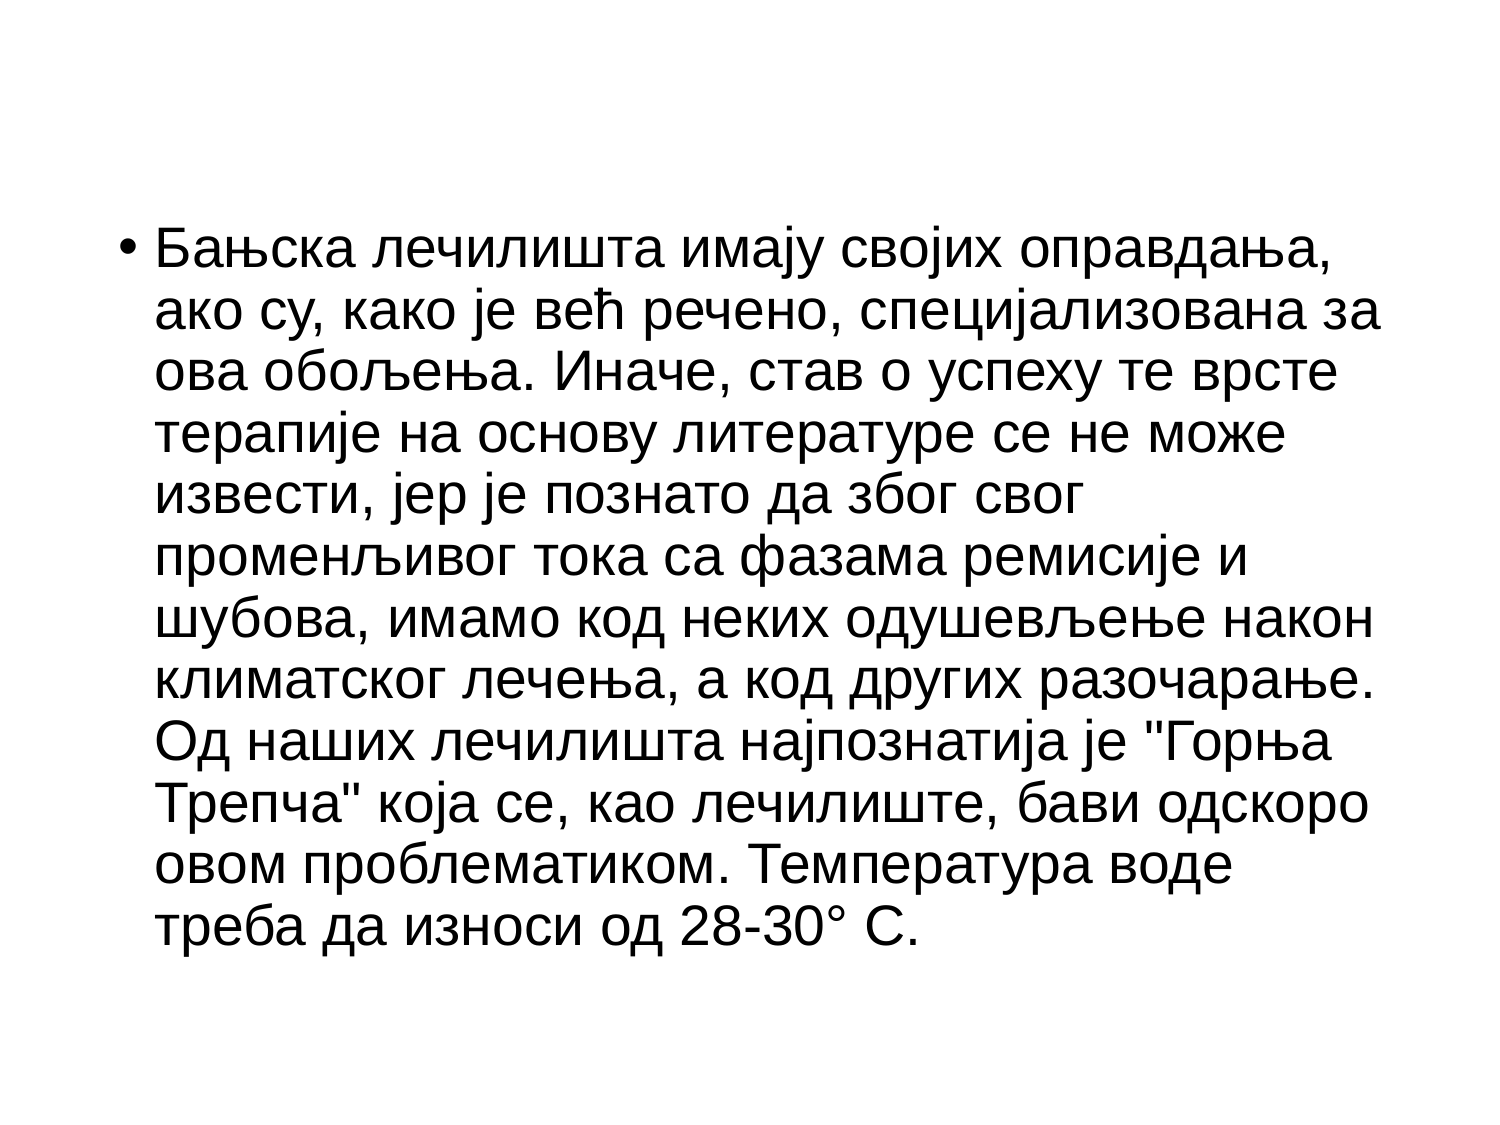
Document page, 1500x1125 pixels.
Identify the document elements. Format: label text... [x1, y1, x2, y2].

list Бањска лечилишта имају својих оправдања, ако су, како је већ речено, специјализована за ова обољења. Иначе, став о успеху те врсте терапије на основу литературе се не може извести, јер је познато да због свог променљивог тока са фазама ремисије и шубова, имамо код неких одушевљење након климатског лечења, а код других разочарање. Од наших лечилишта најпознатија је "Горња Трепча" која се, као лечилиште, бави одскоро овом проблематиком. Температура воде треба да износи од 28-30° C. [103, 210, 1397, 1014]
